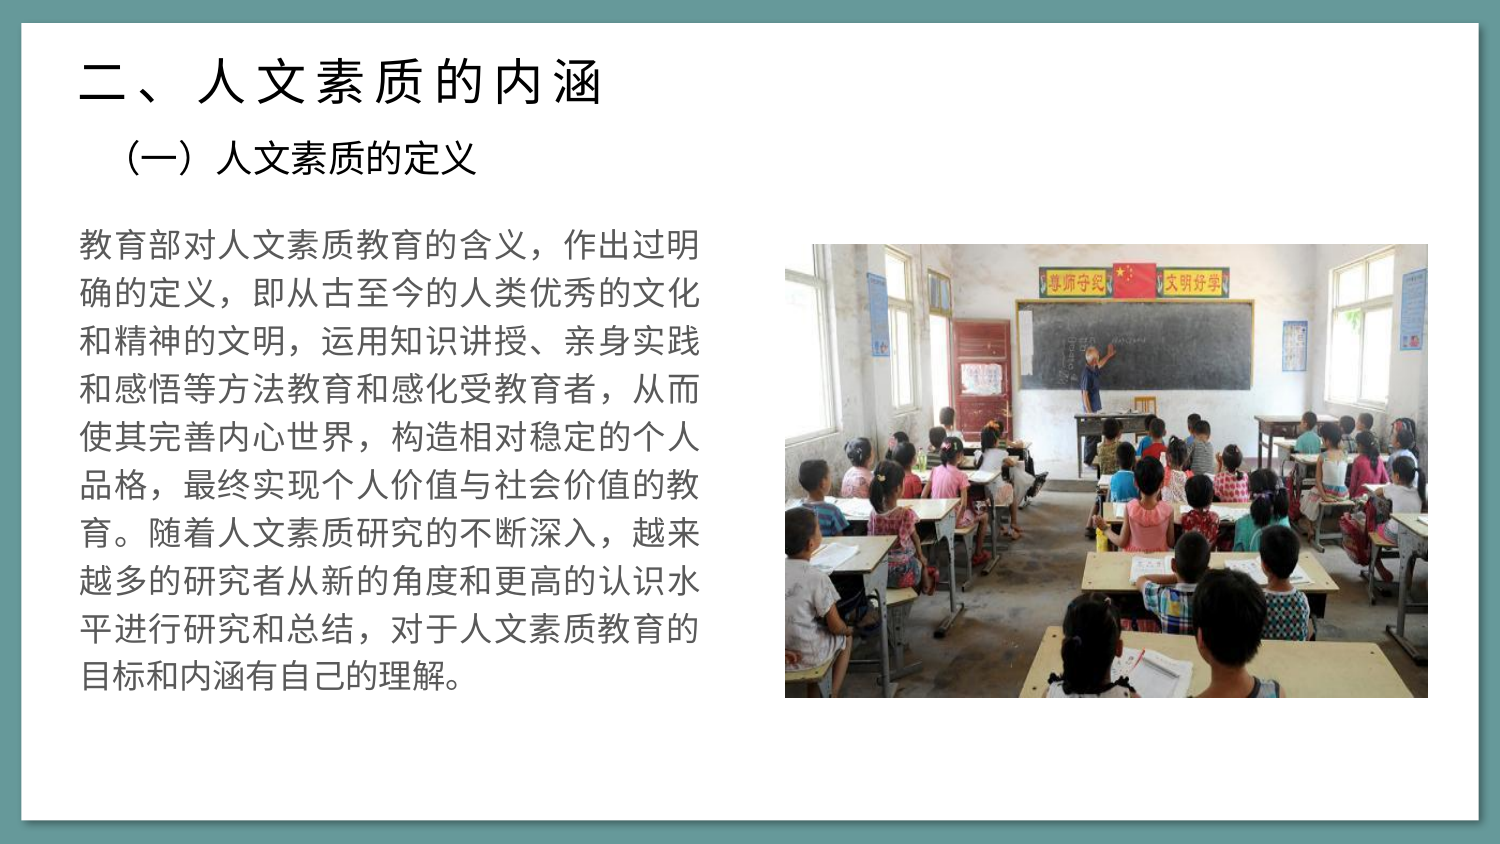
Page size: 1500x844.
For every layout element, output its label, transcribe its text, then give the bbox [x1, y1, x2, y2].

picture [785, 244, 1428, 698]
text_box （一）人文素质的定义 [88, 127, 494, 187]
text_box 二、人文素质的内涵 [64, 43, 830, 117]
text_box 教育部对人文素质教育的含义，作出过明确的定义，即从古至今的人类优秀的文化和精神的文明，运用知识讲授、亲身实践和感悟等方法教育和感化受教育者，从而使其完善内心世界，构造相对稳定的个人品格，最终实现个人价值与社会价值的教育。随着人文素质研究的不断深入，越来越多的研究者从新的角度和更高的认识水平进行研究和总结，对于人文素质教育的目标和内涵有自己的理解。 [64, 209, 716, 703]
